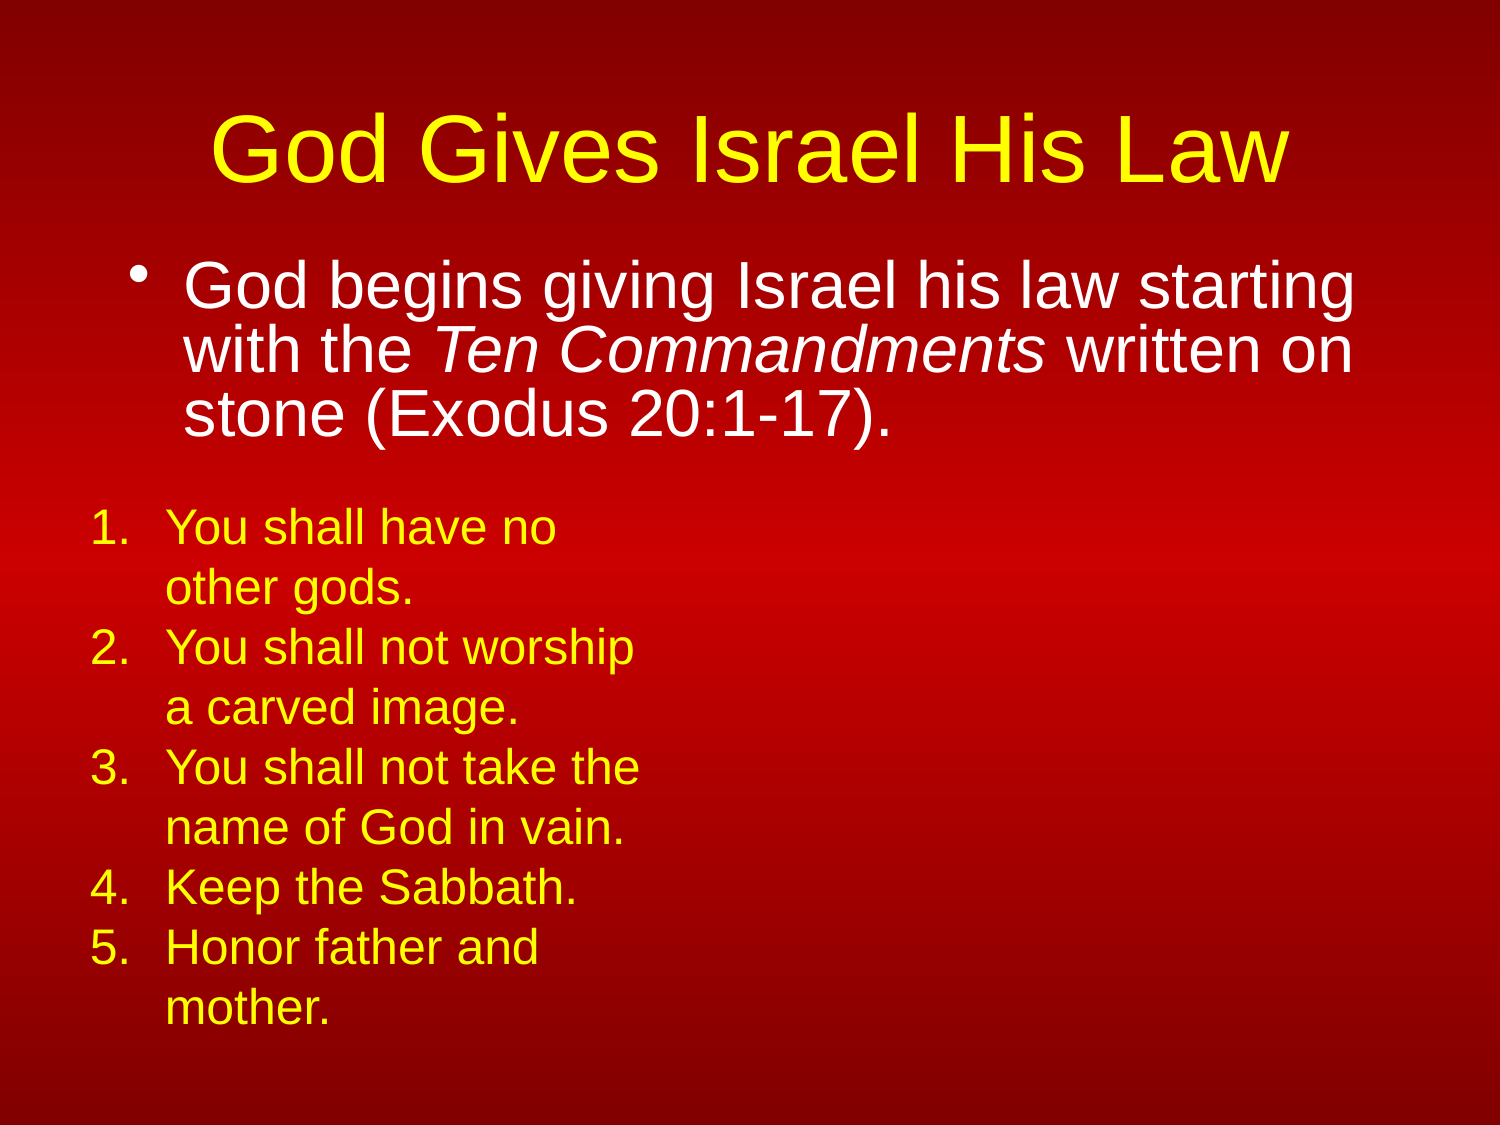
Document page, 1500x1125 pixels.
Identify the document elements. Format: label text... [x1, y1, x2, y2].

title God Gives Israel His Law [37, 50, 1463, 238]
list God begins giving Israel his law starting with the Ten Commandments written on stone (Exodus 20:1-17). [112, 249, 1438, 463]
text_box You shall have no other gods. You shall not worship a carved image. You shall not take the name of God in vain. Keep the Sabbath. Honor father and mother. [74, 487, 688, 1043]
